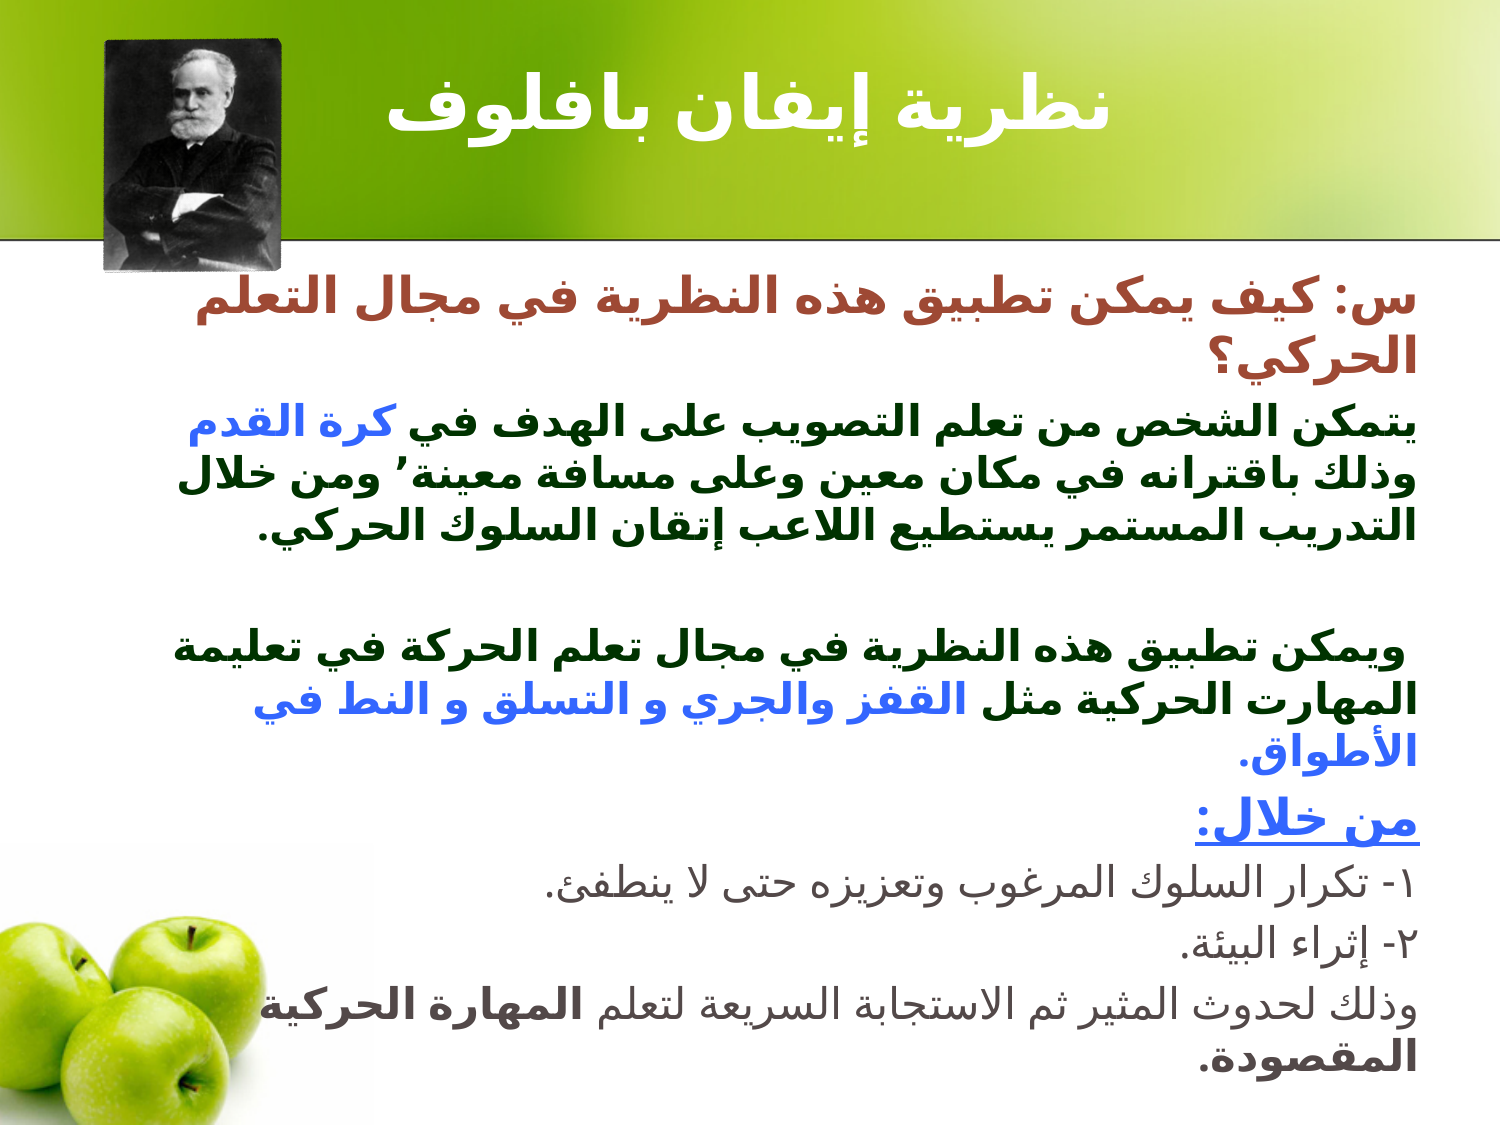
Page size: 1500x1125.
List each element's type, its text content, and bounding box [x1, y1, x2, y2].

list س: كيف يمكن تطبيق هذه النظرية في مجال التعلم الحركي؟ يتمكن الشخص من تعلم التصويب على الهدف في كرة القدم وذلك باقترانه في مكان معين وعلى مسافة معينة٬ ومن خلال التدريب المستمر يستطيع اللاعب إتقان السلوك الحركي. ويمكن تطبيق هذه النظرية في مجال تعلم الحركة في تعليمة المهارت الحركية مثل القفز والجري و التسلق و النط في الأطواق. من خلال: ١- تكرار السلوك المرغوب وتعزيزه حتى لا ينطفئ. ٢- إثراء البيئة. وذلك لحدوث المثير ثم الاستجابة السريعة لتعلم المهارة الحركية المقصودة. [62, 254, 1442, 1094]
picture [0, 0, 1500, 1125]
title نظرية إيفان بافلوف [332, 24, 1438, 176]
